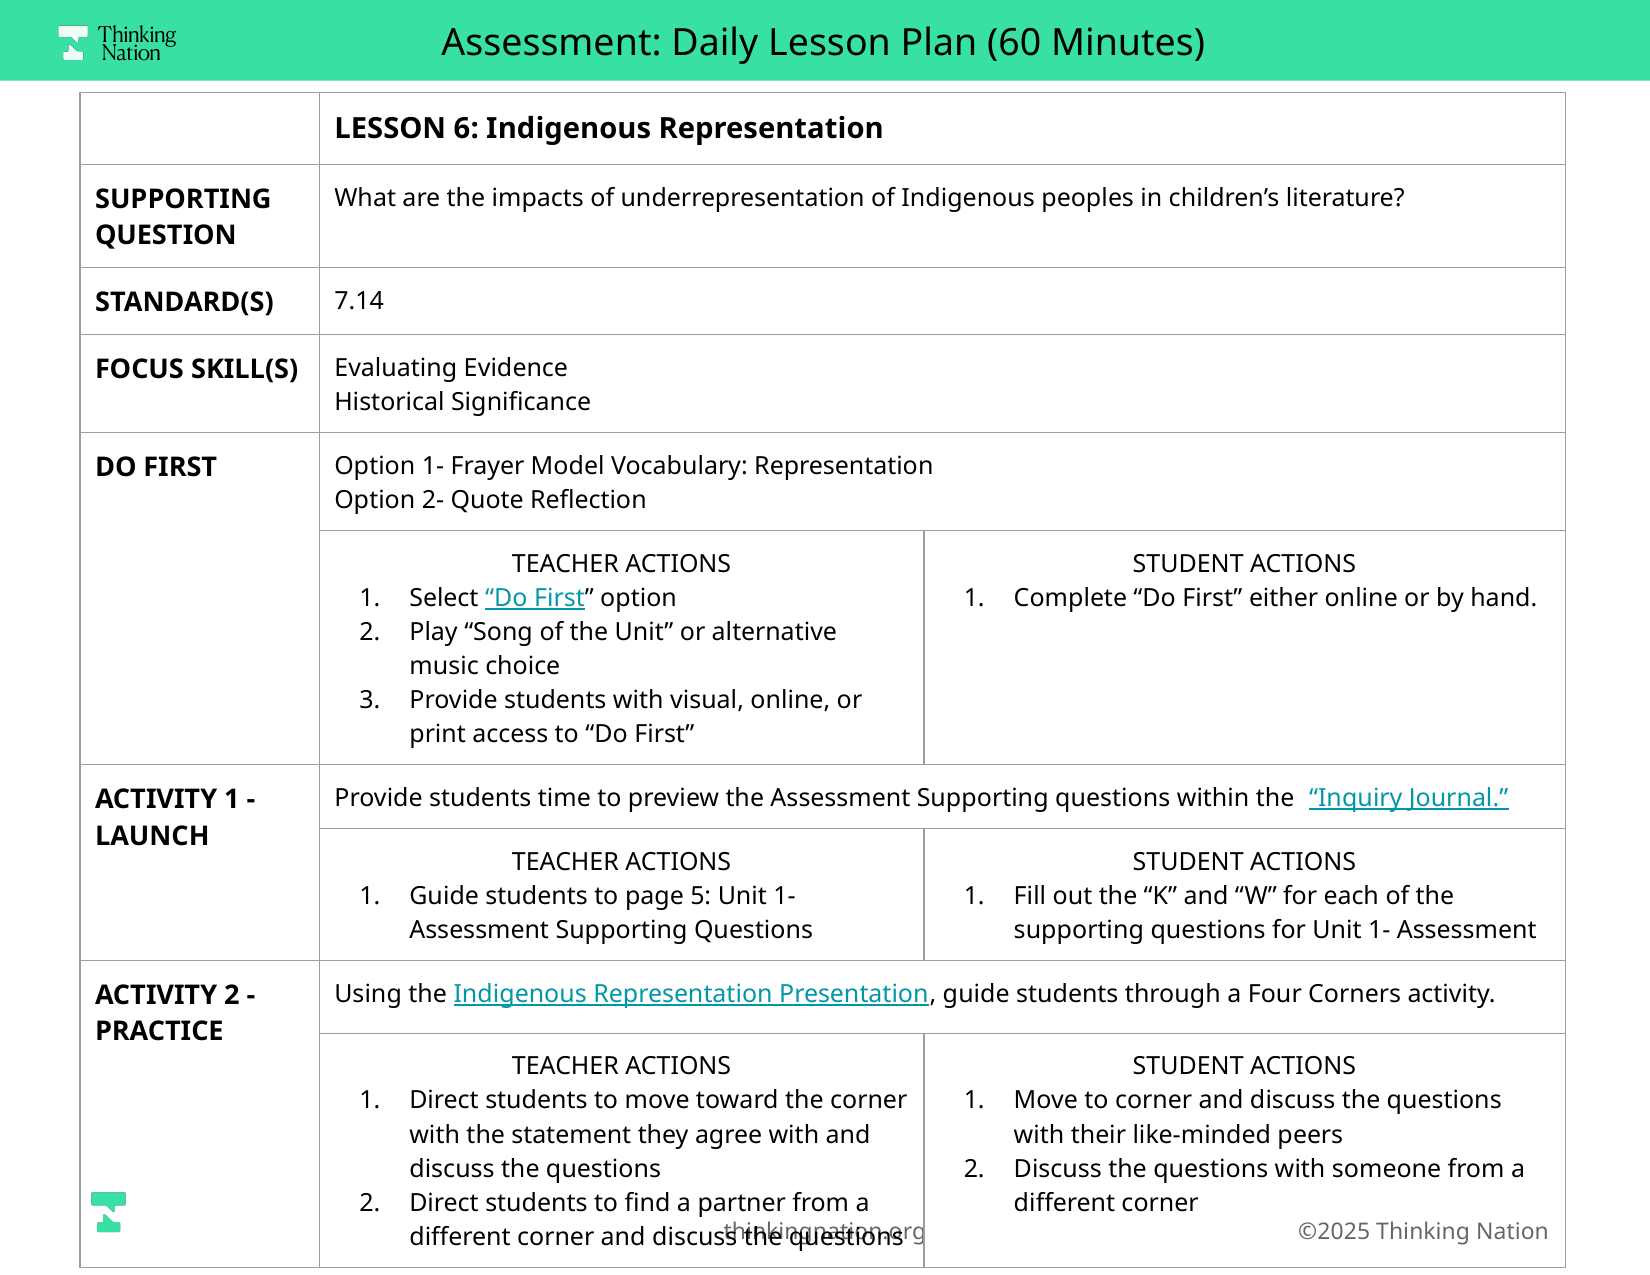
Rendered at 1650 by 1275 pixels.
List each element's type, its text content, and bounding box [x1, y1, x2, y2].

picture [80, 1184, 136, 1240]
table_header [81, 93, 319, 164]
table_cell SUPPORTING QUESTION [81, 165, 319, 267]
table_cell TEACHER ACTIONS Guide students to page 5: Unit 1- Assessment Supporting Questions [320, 829, 923, 960]
table_cell ACTIVITY 1 - LAUNCH [81, 765, 319, 960]
table_cell DO FIRST [81, 433, 319, 764]
table_cell STUDENT ACTIONS Move to corner and discuss the questions with their like-minded peers Discuss the questions with someone from a different corner [925, 1034, 1565, 1267]
table_cell STANDARD(S) [81, 268, 319, 334]
table_cell Evaluating Evidence Historical Significance [320, 335, 1565, 432]
table_cell TEACHER ACTIONS Direct students to move toward the corner with the statement they agree with and discuss the questions Direct students to find a partner from a different corner and discuss the questions [320, 1034, 923, 1267]
table_cell 7.14 [320, 268, 1565, 334]
picture [45, 14, 180, 71]
table_cell ACTIVITY 2 - PRACTICE [81, 961, 319, 1267]
text_box Assessment: Daily Lesson Plan (60 Minutes) [0, 0, 1650, 81]
table_cell Using the Indigenous Representation Presentation, guide students through a Four Corners activity. [320, 961, 1565, 1033]
table_cell Option 1- Frayer Model Vocabulary: Representation Option 2- Quote Reflection [320, 433, 1565, 530]
table_cell TEACHER ACTIONS Select “Do First” option Play “Song of the Unit” or alternative music choice Provide students with visual, online, or print access to “Do First” [320, 531, 923, 764]
table_cell What are the impacts of underrepresentation of Indigenous peoples in children’s literature? [320, 165, 1565, 267]
table_cell Provide students time to preview the Assessment Supporting questions within the “Inquiry Journal.” [320, 765, 1565, 828]
table_cell STUDENT ACTIONS Complete “Do First” either online or by hand. [925, 531, 1565, 764]
table_cell FOCUS SKILL(S) [81, 335, 319, 432]
table_header LESSON 6: Indigenous Representation [320, 93, 1565, 164]
table_cell STUDENT ACTIONS Fill out the “K” and “W” for each of the supporting questions for Unit 1- Assessment [925, 829, 1565, 960]
